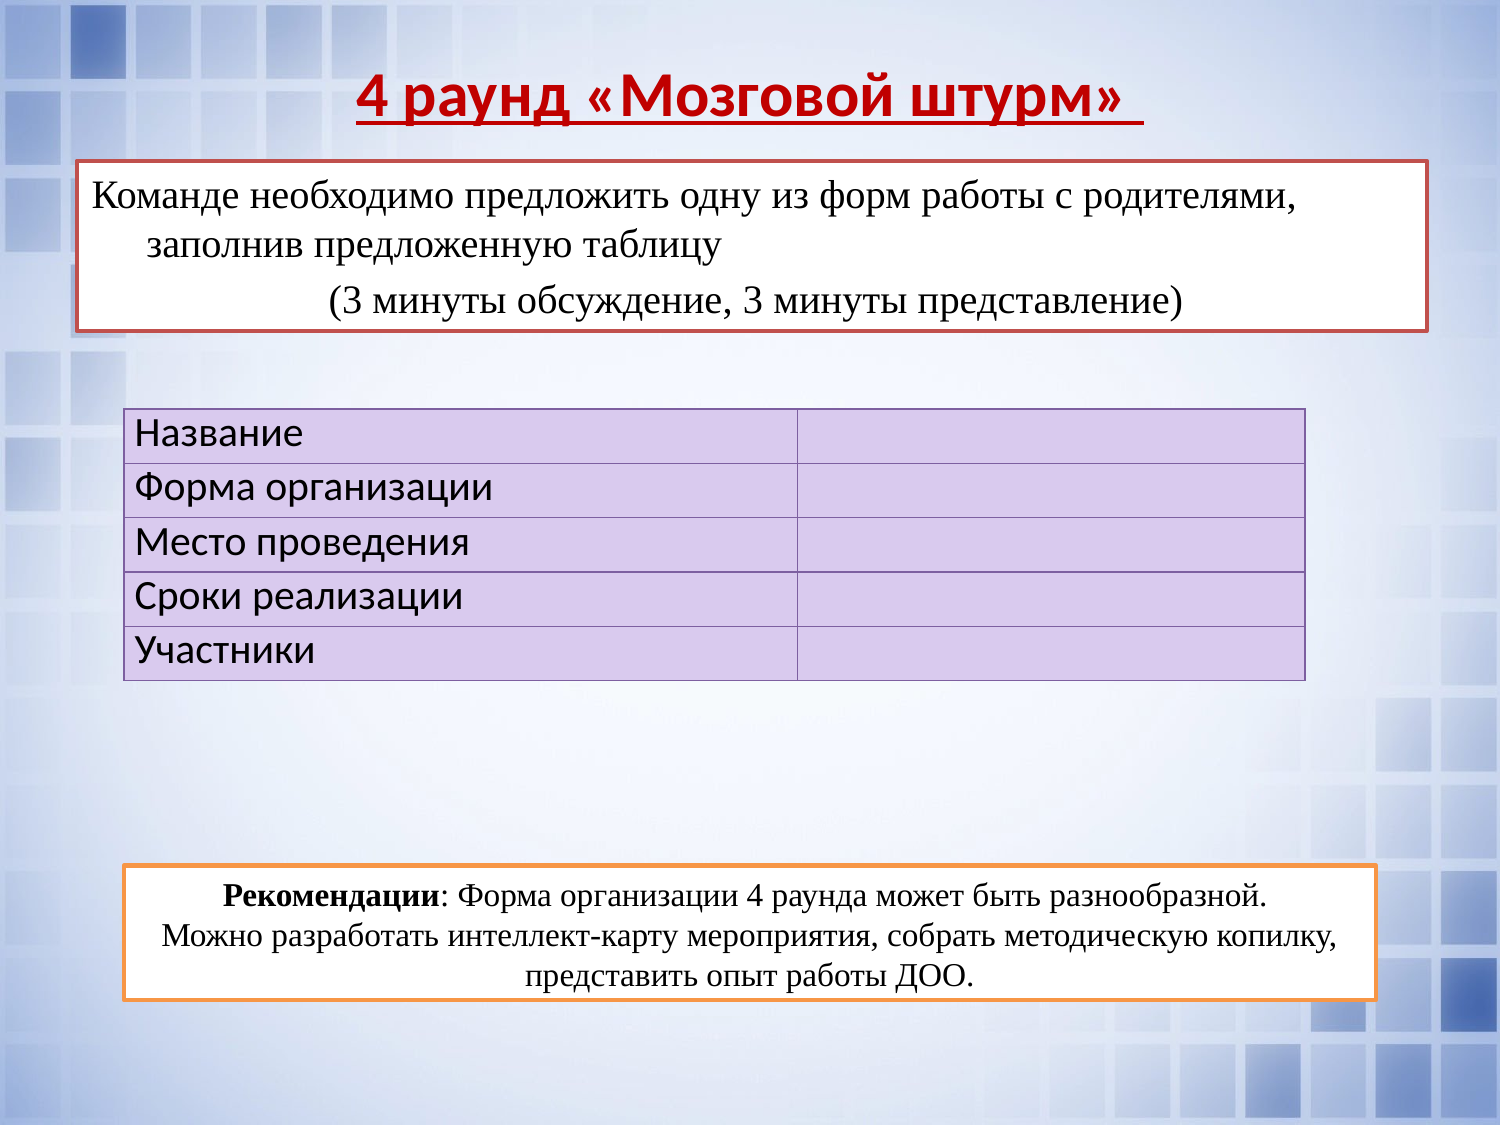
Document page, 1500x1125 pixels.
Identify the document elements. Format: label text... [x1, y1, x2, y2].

list Команде необходимо предложить одну из форм работы с родителями, заполнив предложенную таблицу (3 минуты обсуждение, 3 минуты представление) [75, 159, 1429, 333]
table_header [798, 410, 1304, 463]
table_cell [798, 627, 1304, 680]
table_cell Место проведения [125, 518, 797, 571]
table_header Название [125, 410, 797, 463]
table_cell Сроки реализации [125, 573, 797, 626]
title 4 раунд «Мозговой штурм» [75, 45, 1425, 138]
table_cell [798, 518, 1304, 571]
picture [0, 0, 1500, 1125]
text_box Рекомендации: Форма организации 4 раунда может быть разнообразной. Можно разработать интеллект-карту мероприятия, собрать методическую копилку, представить опыт работы ДОО. [122, 863, 1378, 1002]
table_cell Форма организации [125, 464, 797, 517]
table_cell Участники [125, 627, 797, 680]
table_cell [798, 464, 1304, 517]
table_cell [798, 573, 1304, 626]
